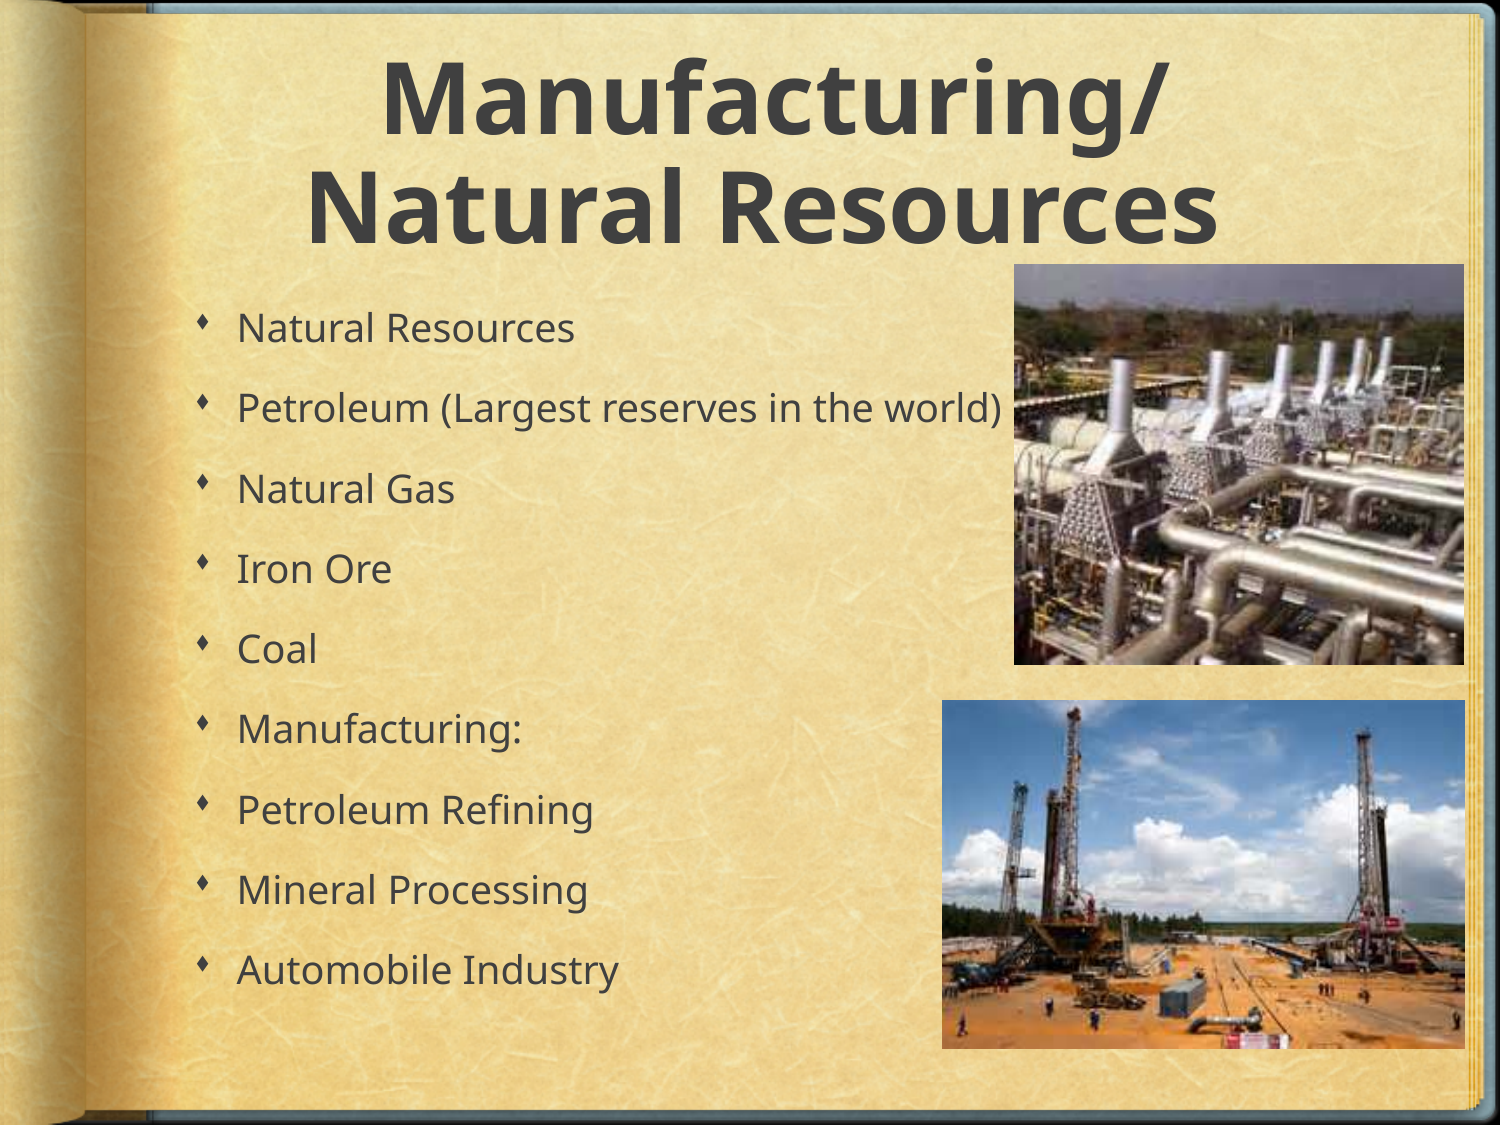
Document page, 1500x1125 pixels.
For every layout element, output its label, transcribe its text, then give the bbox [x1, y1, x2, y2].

title Manufacturing/ Natural Resources [178, 45, 1372, 265]
list Natural Resources Petroleum (Largest reserves in the world) Natural Gas Iron Ore Coal Manufacturing: Petroleum Refining Mineral Processing Automobile Industry [178, 295, 1372, 1005]
picture [0, 0, 1500, 1125]
